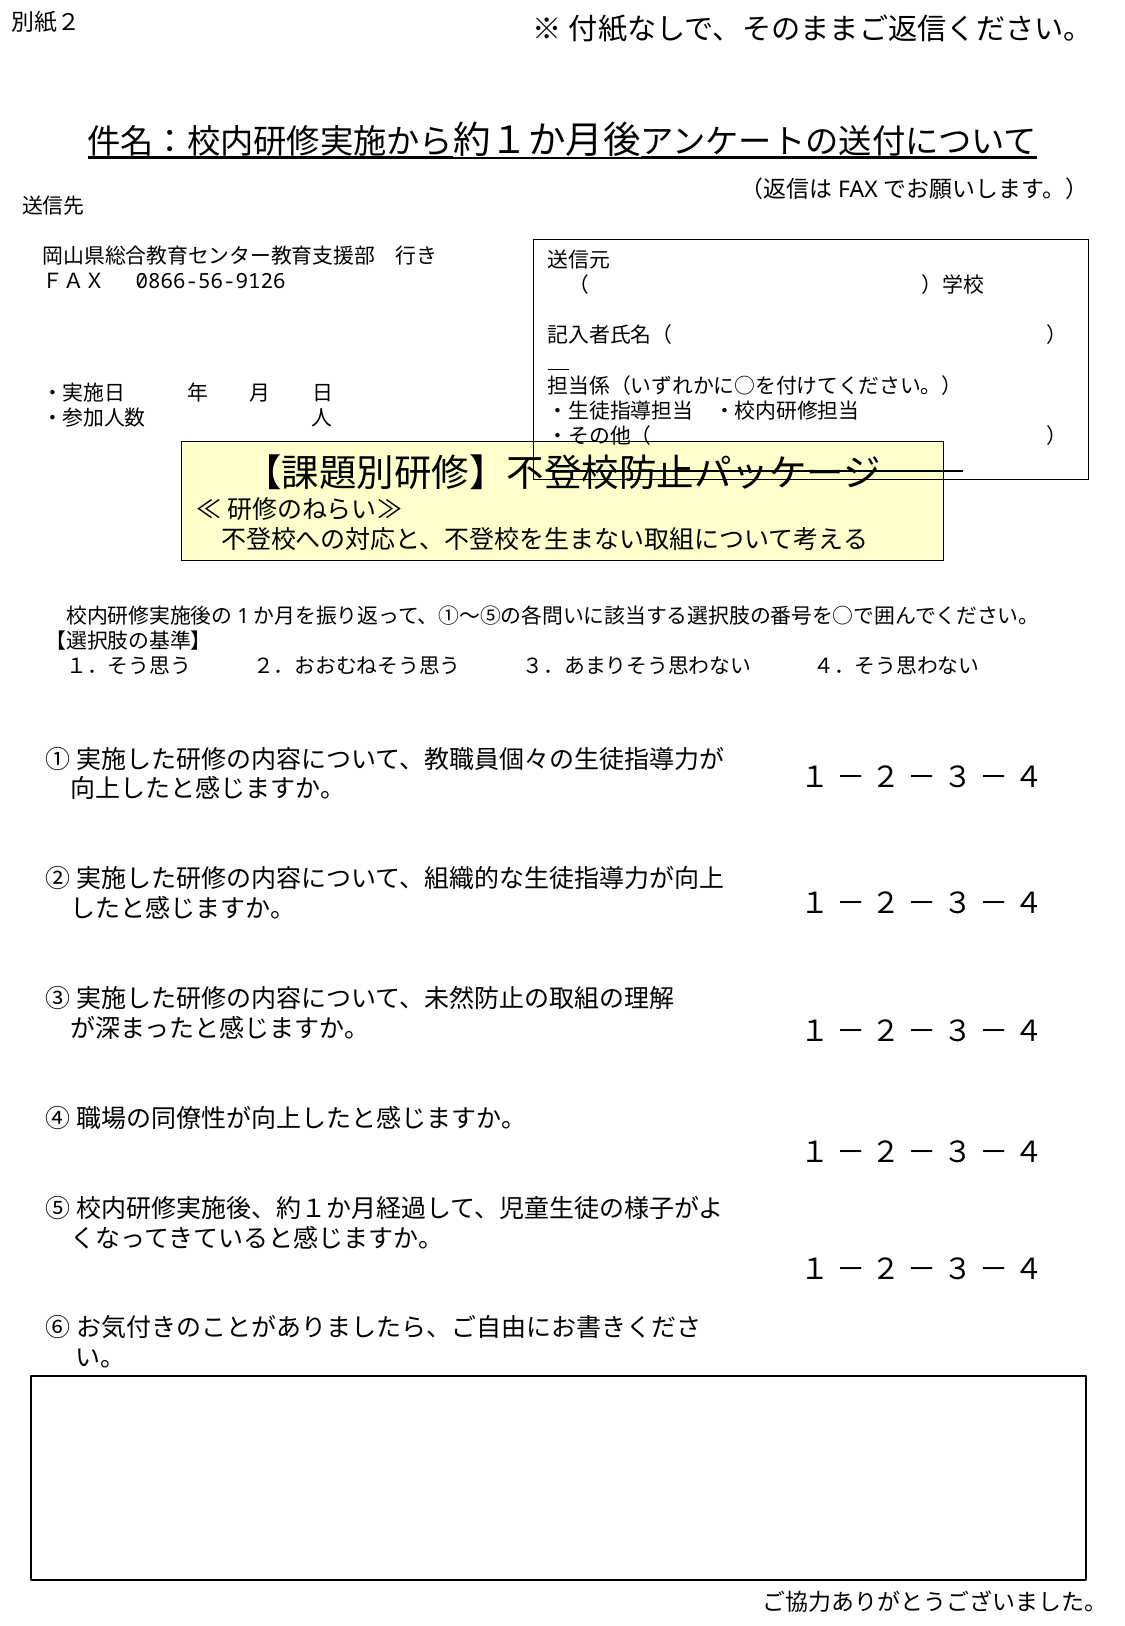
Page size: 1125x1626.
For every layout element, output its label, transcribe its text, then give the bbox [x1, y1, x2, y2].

text_box 【課題別研修】不登校防止パッケージ ≪研修のねらい≫ 不登校への対応と、不登校を生まない取組について考える [181, 441, 944, 561]
text_box １ － ２ － ３ － ４ [785, 876, 1101, 927]
text_box １ － ２ － ３ － ４ [785, 1242, 1101, 1293]
text_box 校内研修実施後の1か月を振り返って、①～⑤の各問いに該当する選択肢の番号を○で囲んでください。 【選択肢の基準】 １．そう思う ２．おおむねそう思う ３．あまりそう思わない ４．そう思わない [30, 594, 1035, 685]
text_box 送信元 （ ）学校 記入者氏名（ ） 担当係（いずれかに○を付けてください。） ・生徒指導担当 ・校内研修担当 ・その他（ ） [533, 239, 1089, 480]
text_box ご協力ありがとうございました。 [724, 1579, 1125, 1623]
text_box （返信はFAXでお願いします。） [725, 167, 1104, 210]
text_box 件名：校内研修実施から約１か月後アンケートの送付について [10, 108, 1115, 169]
text_box [29, 1373, 1088, 1582]
text_box ①実施した研修の内容について、教職員個々の生徒指導力が 向上したと感じますか。 ②実施した研修の内容について、組織的な生徒指導力が向上 したと感じますか。 ③実施した研修の内容について、未然防止の取組の理解 が深まったと感じますか。 ④職場の同僚性が向上したと感じますか。 ⑤校内研修実施後、約１か月経過して、児童生徒の様子がよ くなってきていると感じますか。 ⑥お気付きのことがありましたら、ご自由にお書きください。 [30, 735, 740, 1373]
text_box ・実施日 年 月 日 ・参加人数 人 [25, 373, 373, 437]
text_box １ － ２ － ３ － ４ [785, 1125, 1101, 1176]
text_box 別紙２ [0, 0, 96, 43]
text_box １ － ２ － ３ － ４ [785, 751, 1101, 801]
text_box 送信先 岡山県総合教育センター教育支援部 行き ＦＡＸ 0866-56-9126 [7, 185, 610, 301]
text_box １ － ２ － ３ － ４ [785, 1004, 1101, 1055]
text_box ※付紙なしで、そのままご返信ください。 [517, 2, 1108, 53]
